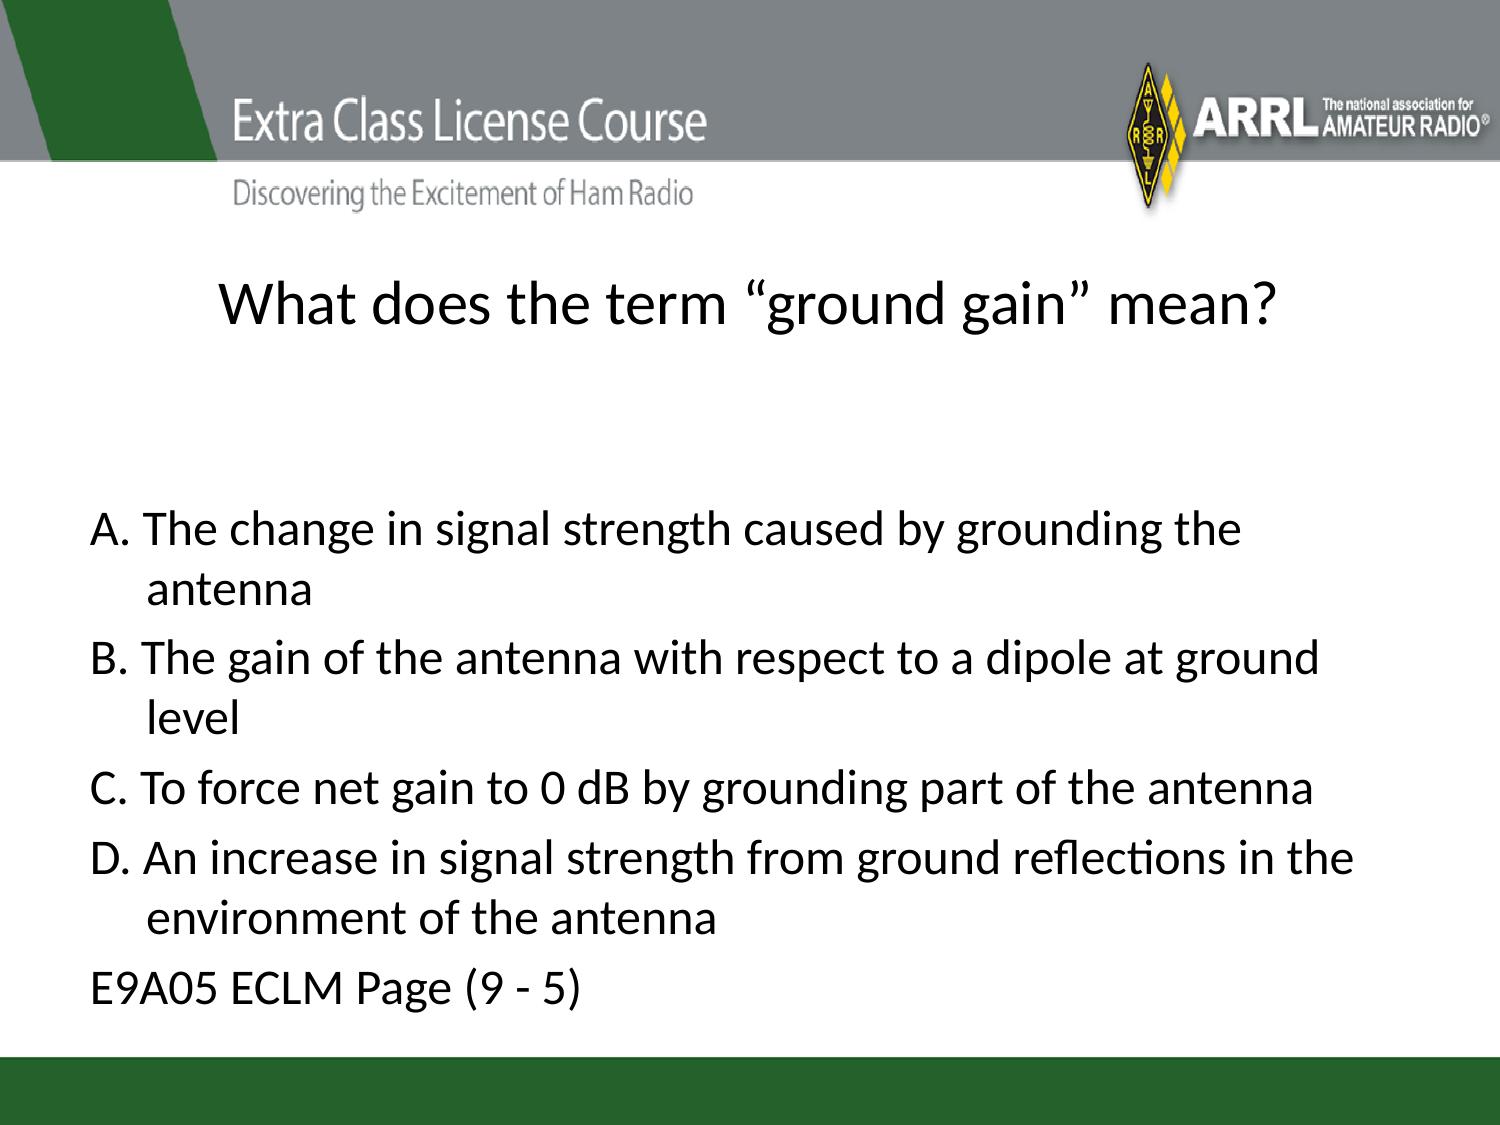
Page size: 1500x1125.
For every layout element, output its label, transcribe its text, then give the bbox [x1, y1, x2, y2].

list A. The change in signal strength caused by grounding the antenna B. The gain of the antenna with respect to a dipole at ground level C. To force net gain to 0 dB by grounding part of the antenna D. An increase in signal strength from ground reflections in the environment of the antenna E9A05 ECLM Page (9 - 5) [75, 487, 1425, 1005]
picture [0, 0, 1500, 1125]
title What does the term “ground gain” mean? [75, 254, 1425, 435]
